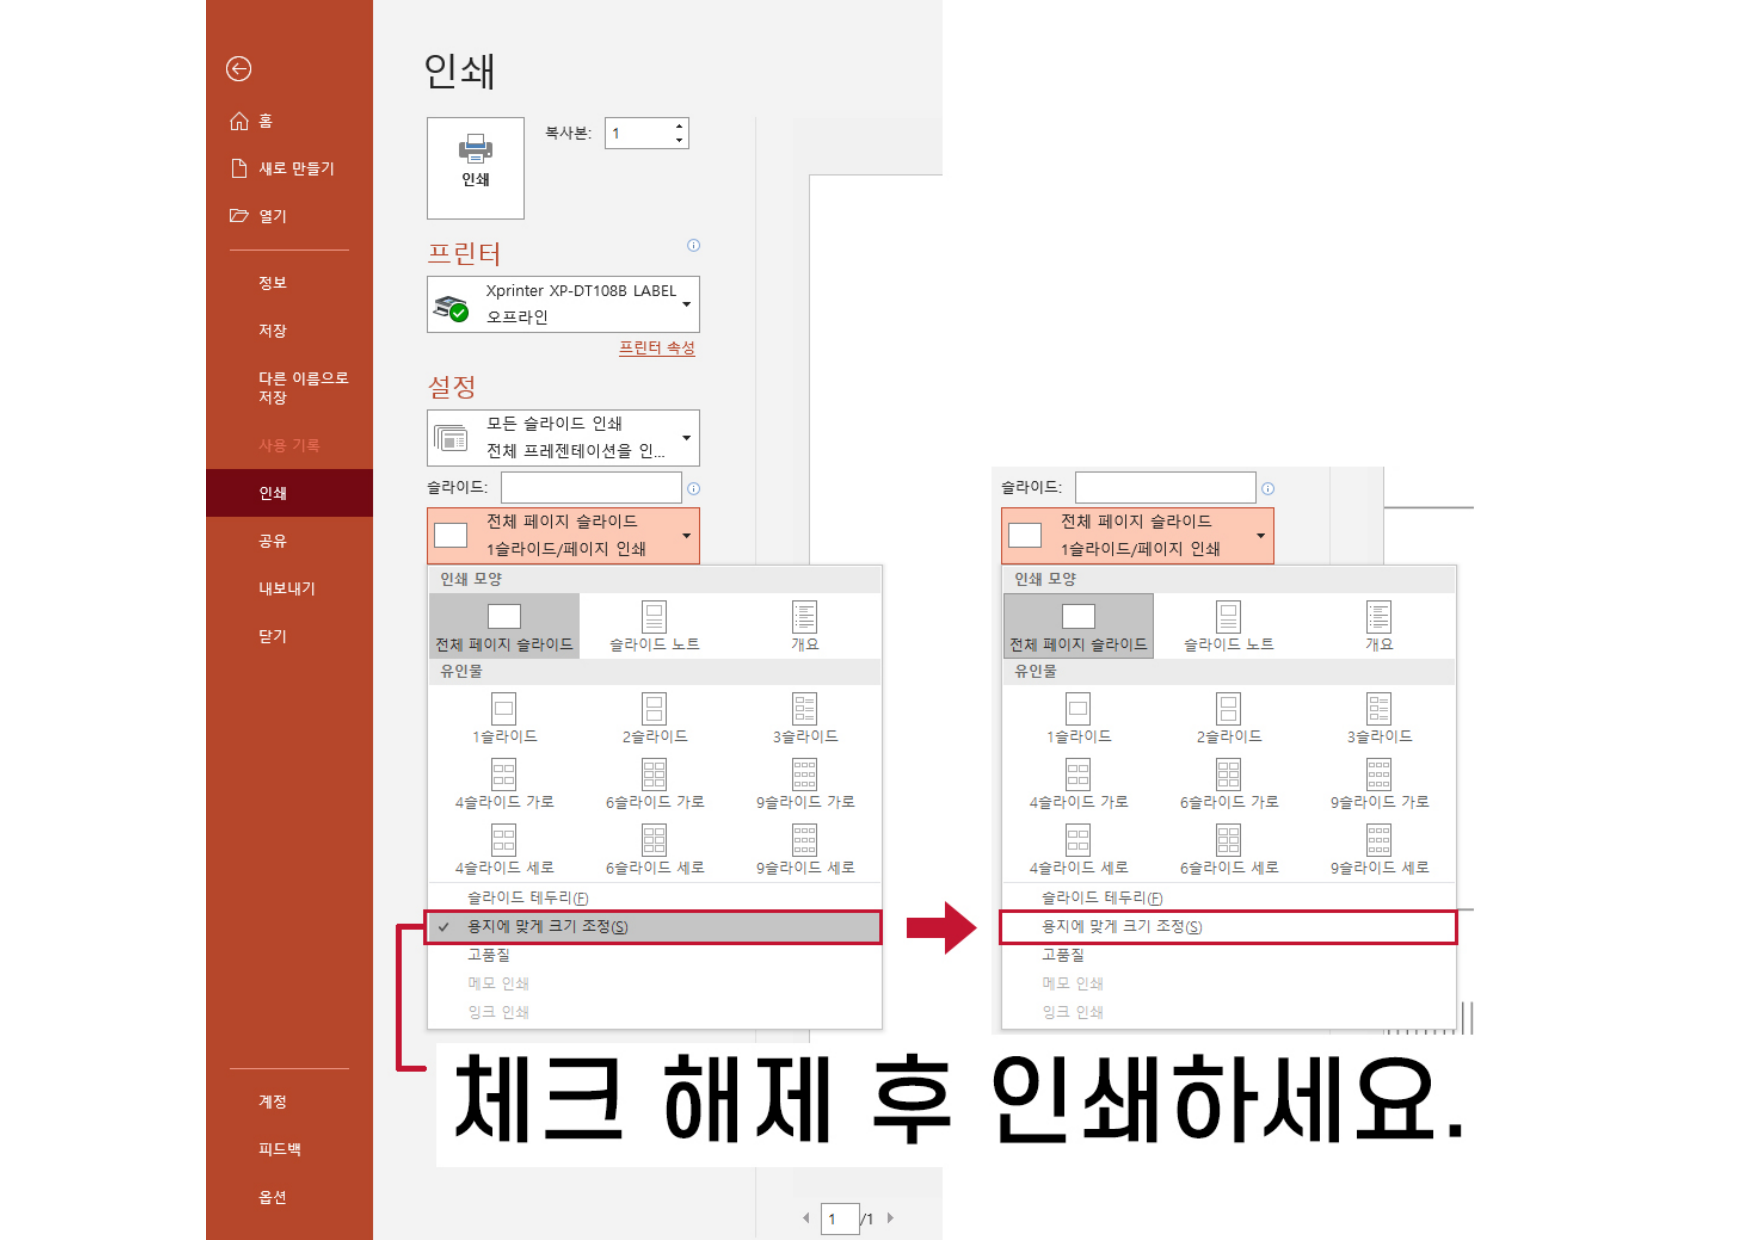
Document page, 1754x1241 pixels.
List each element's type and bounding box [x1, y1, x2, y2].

picture [206, 0, 1548, 1241]
